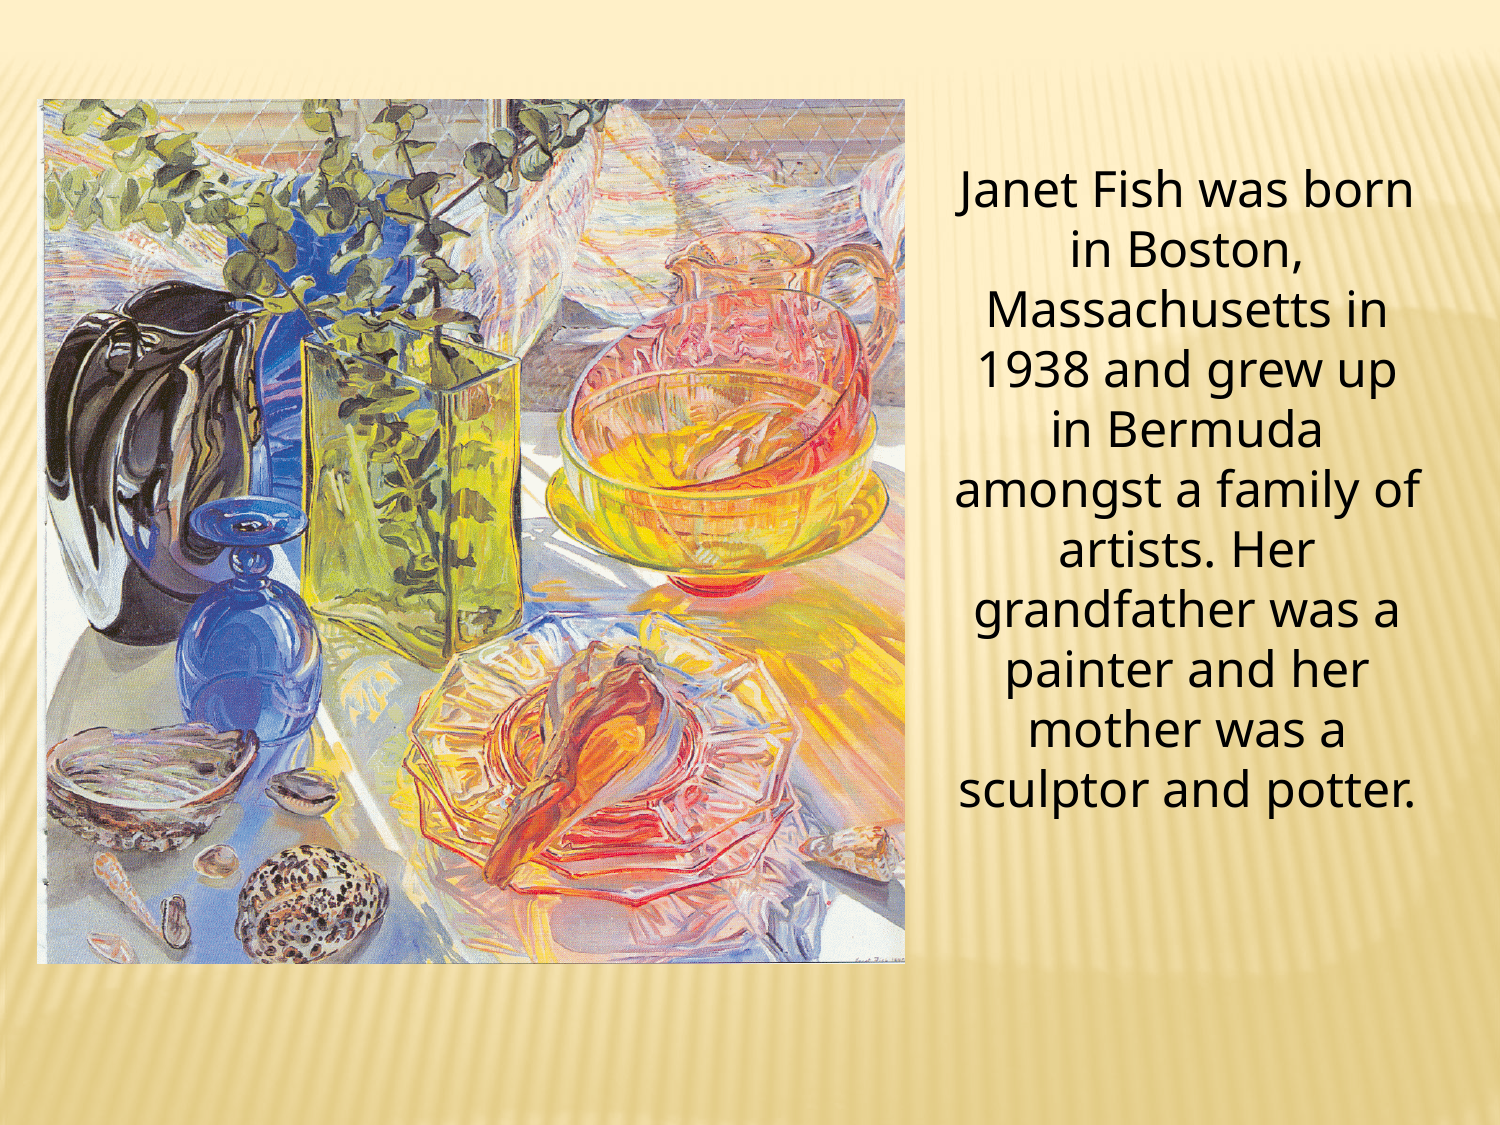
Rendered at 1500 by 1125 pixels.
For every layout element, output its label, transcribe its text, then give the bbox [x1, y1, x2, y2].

text_box Janet Fish was born in Boston, Massachusetts in 1938 and grew up in Bermuda amongst a family of artists. Her grandfather was a painter and her mother was a sculptor and potter. [937, 149, 1438, 825]
picture [37, 99, 905, 965]
